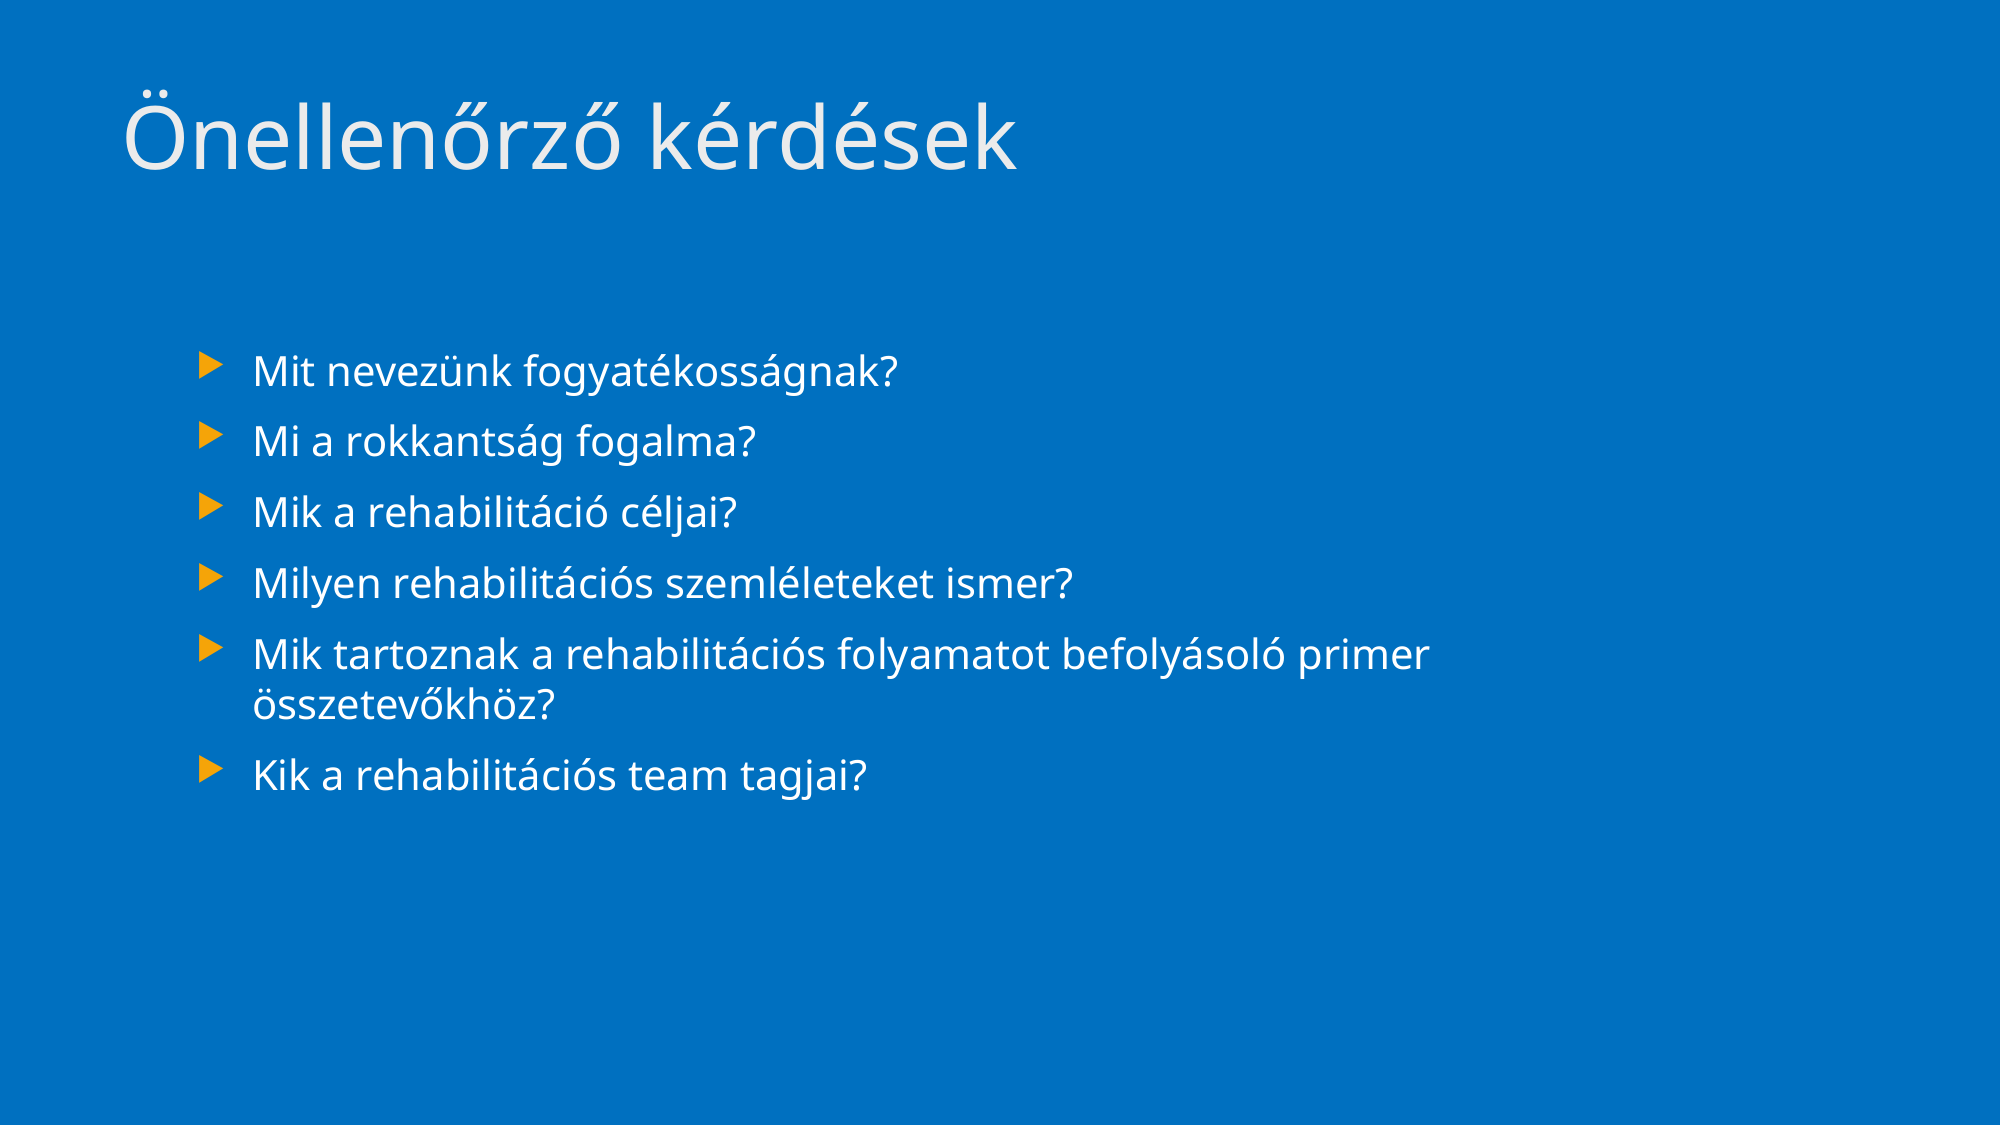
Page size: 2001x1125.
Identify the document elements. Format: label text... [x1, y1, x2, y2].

title Önellenőrző kérdések [106, 74, 1649, 304]
list Mit nevezünk fogyatékosságnak? Mi a rokkantság fogalma? Mik a rehabilitáció céljai? Milyen rehabilitációs szemléleteket ismer? Mik tartoznak a rehabilitációs folyamatot befolyásoló primer összetevőkhöz? Kik a rehabilitációs team tagjai? [181, 336, 1649, 1025]
